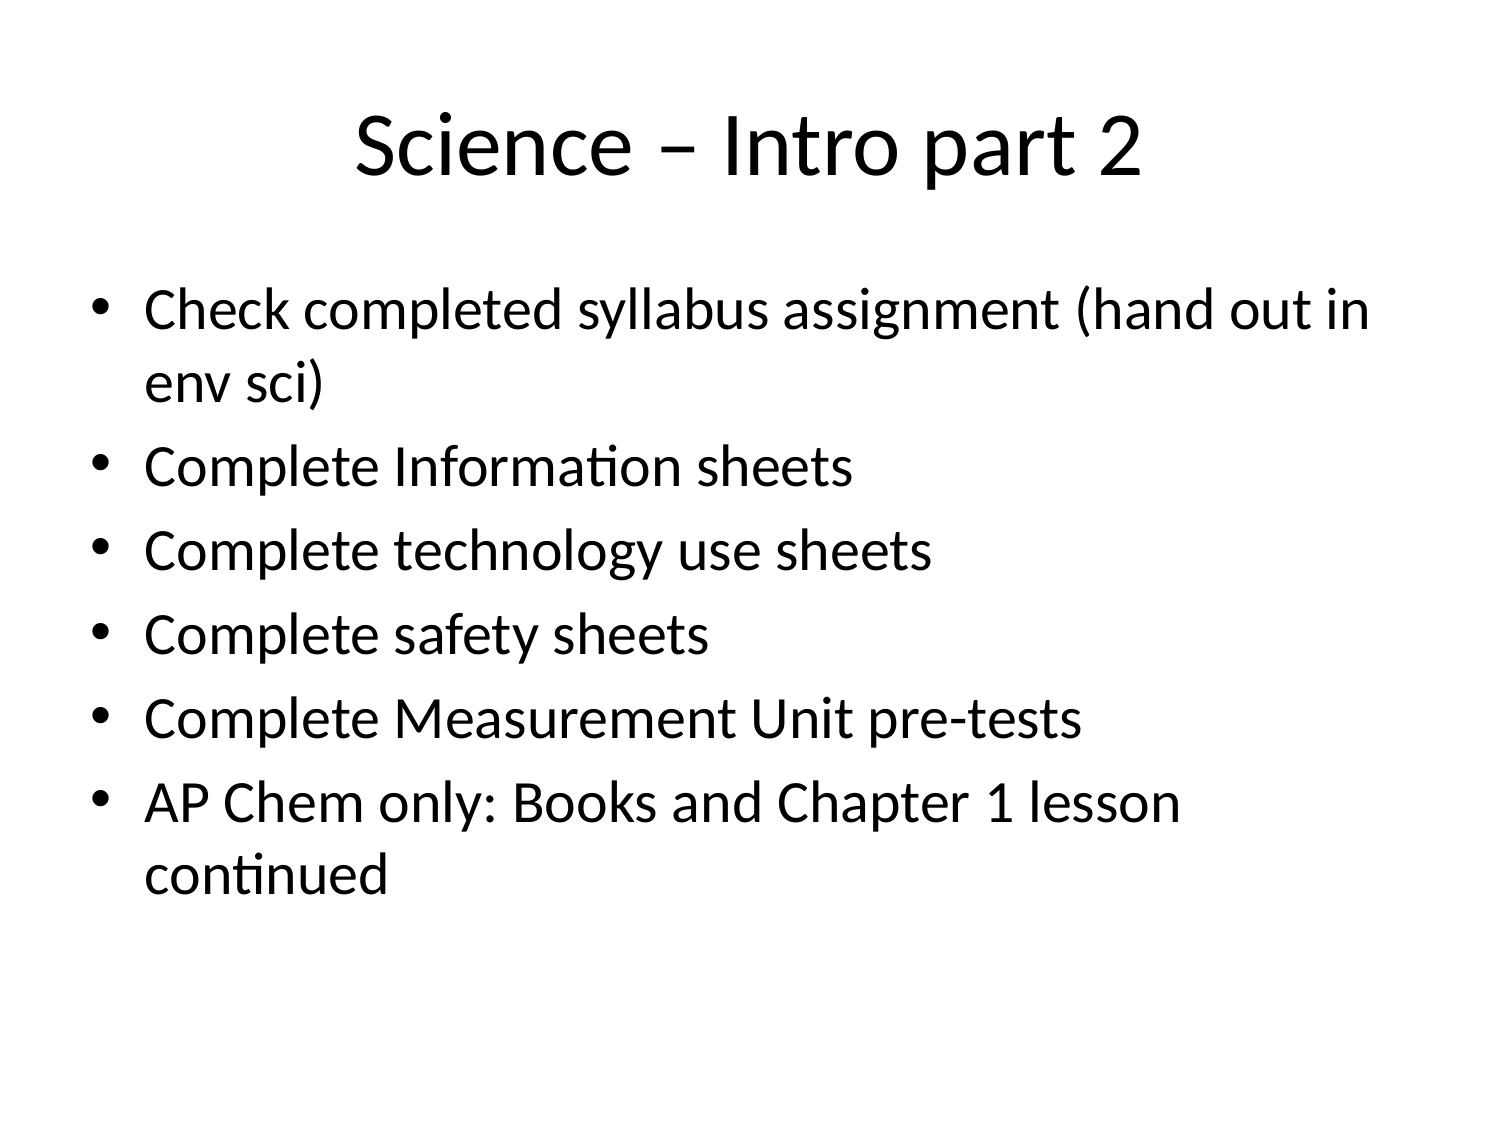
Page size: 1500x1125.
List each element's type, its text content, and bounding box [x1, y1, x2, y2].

list Check completed syllabus assignment (hand out in env sci) Complete Information sheets Complete technology use sheets Complete safety sheets Complete Measurement Unit pre-tests AP Chem only: Books and Chapter 1 lesson continued [75, 262, 1425, 1005]
title Science – Intro part 2 [75, 45, 1425, 233]
